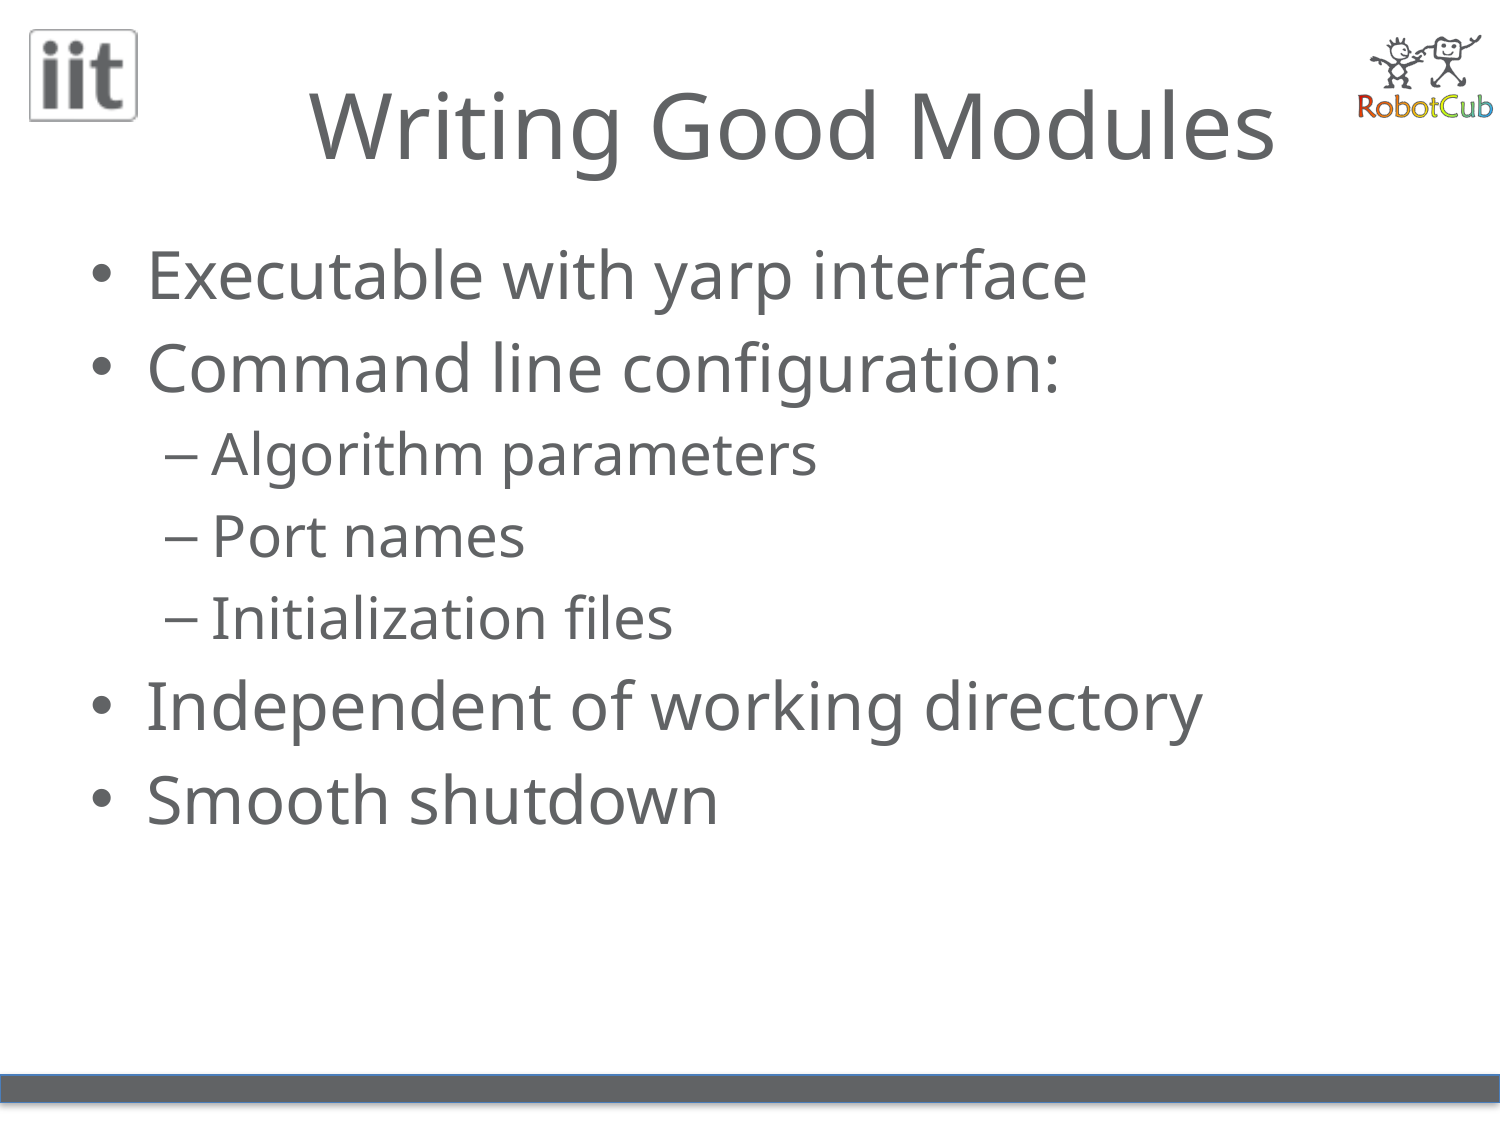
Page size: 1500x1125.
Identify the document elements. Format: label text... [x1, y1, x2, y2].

picture [29, 29, 138, 122]
list Executable with yarp interface Command line configuration: Algorithm parameters Port names Initialization files Independent of working directory Smooth shutdown [75, 224, 1425, 973]
picture [1356, 29, 1494, 122]
title Writing Good Modules [162, 45, 1425, 200]
